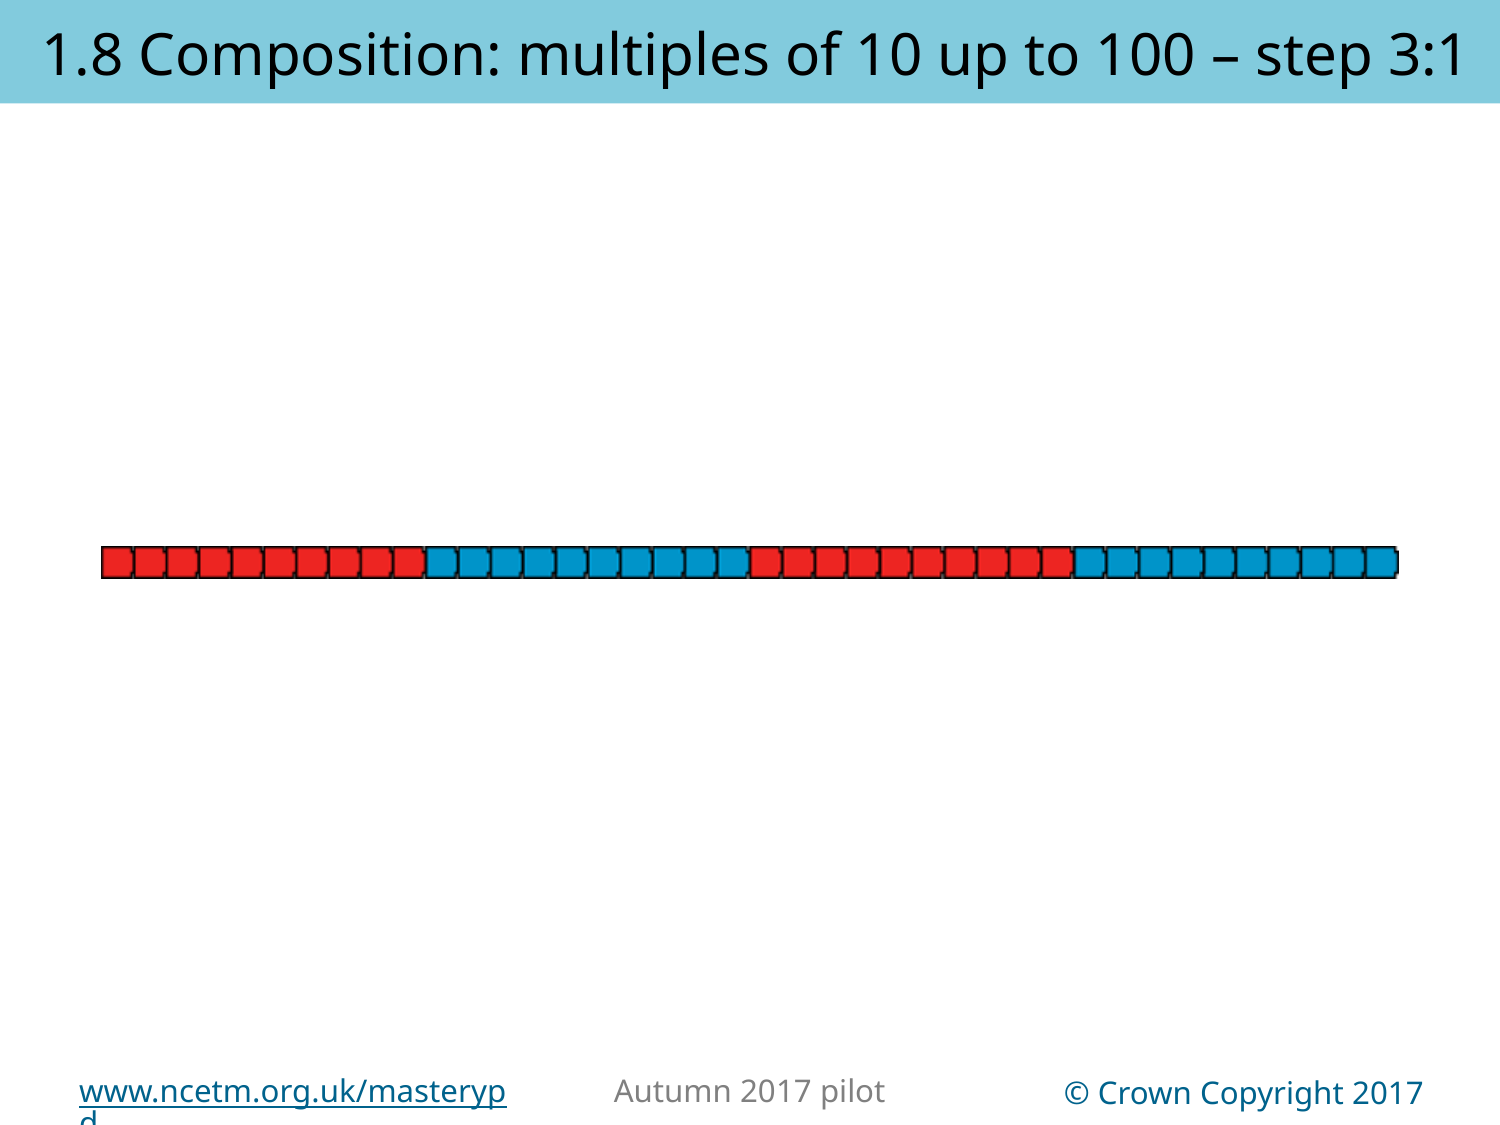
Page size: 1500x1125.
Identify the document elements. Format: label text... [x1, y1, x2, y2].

list 1.8 Composition: multiples of 10 up to 100 – step 3:1 [0, 0, 1500, 104]
picture [101, 546, 1399, 579]
